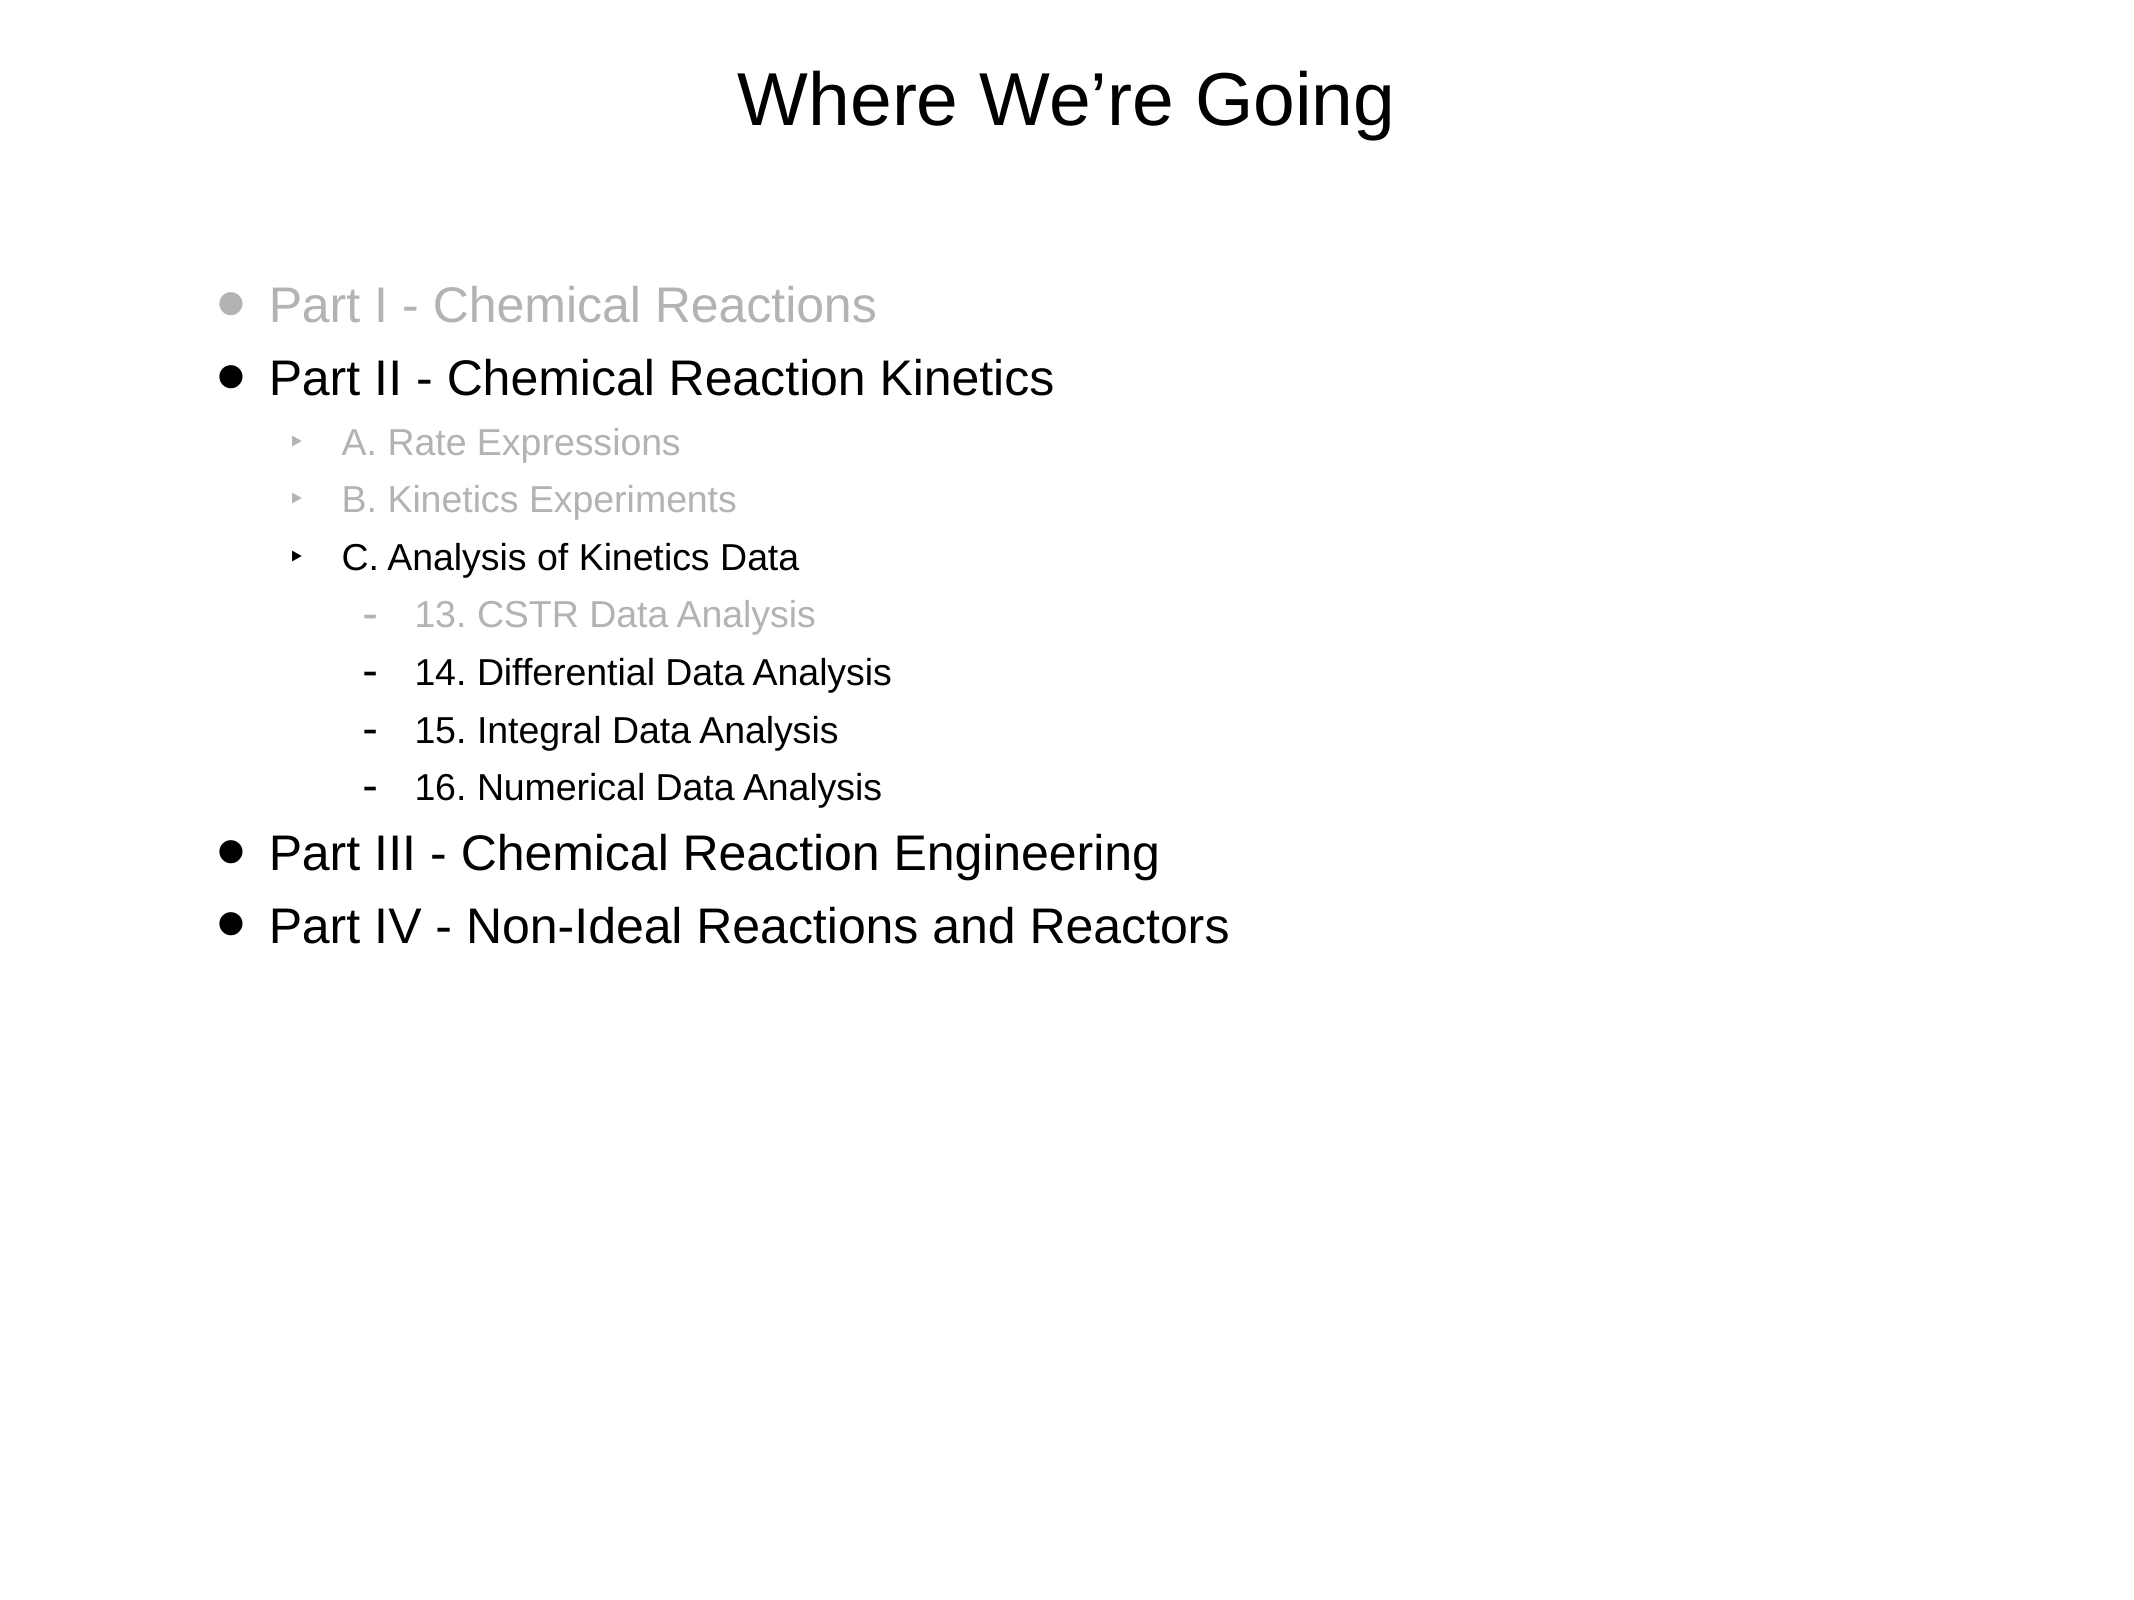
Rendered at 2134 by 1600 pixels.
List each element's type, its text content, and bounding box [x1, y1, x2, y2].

list Part I - Chemical Reactions Part II - Chemical Reaction Kinetics A. Rate Expressions B. Kinetics Experiments C. Analysis of Kinetics Data 13. CSTR Data Analysis 14. Differential Data Analysis 15. Integral Data Analysis 16. Numerical Data Analysis Part III - Chemical Reaction Engineering Part IV - Non-Ideal Reactions and Reactors [208, 264, 1925, 1463]
title Where We’re Going [208, 41, 1925, 250]
